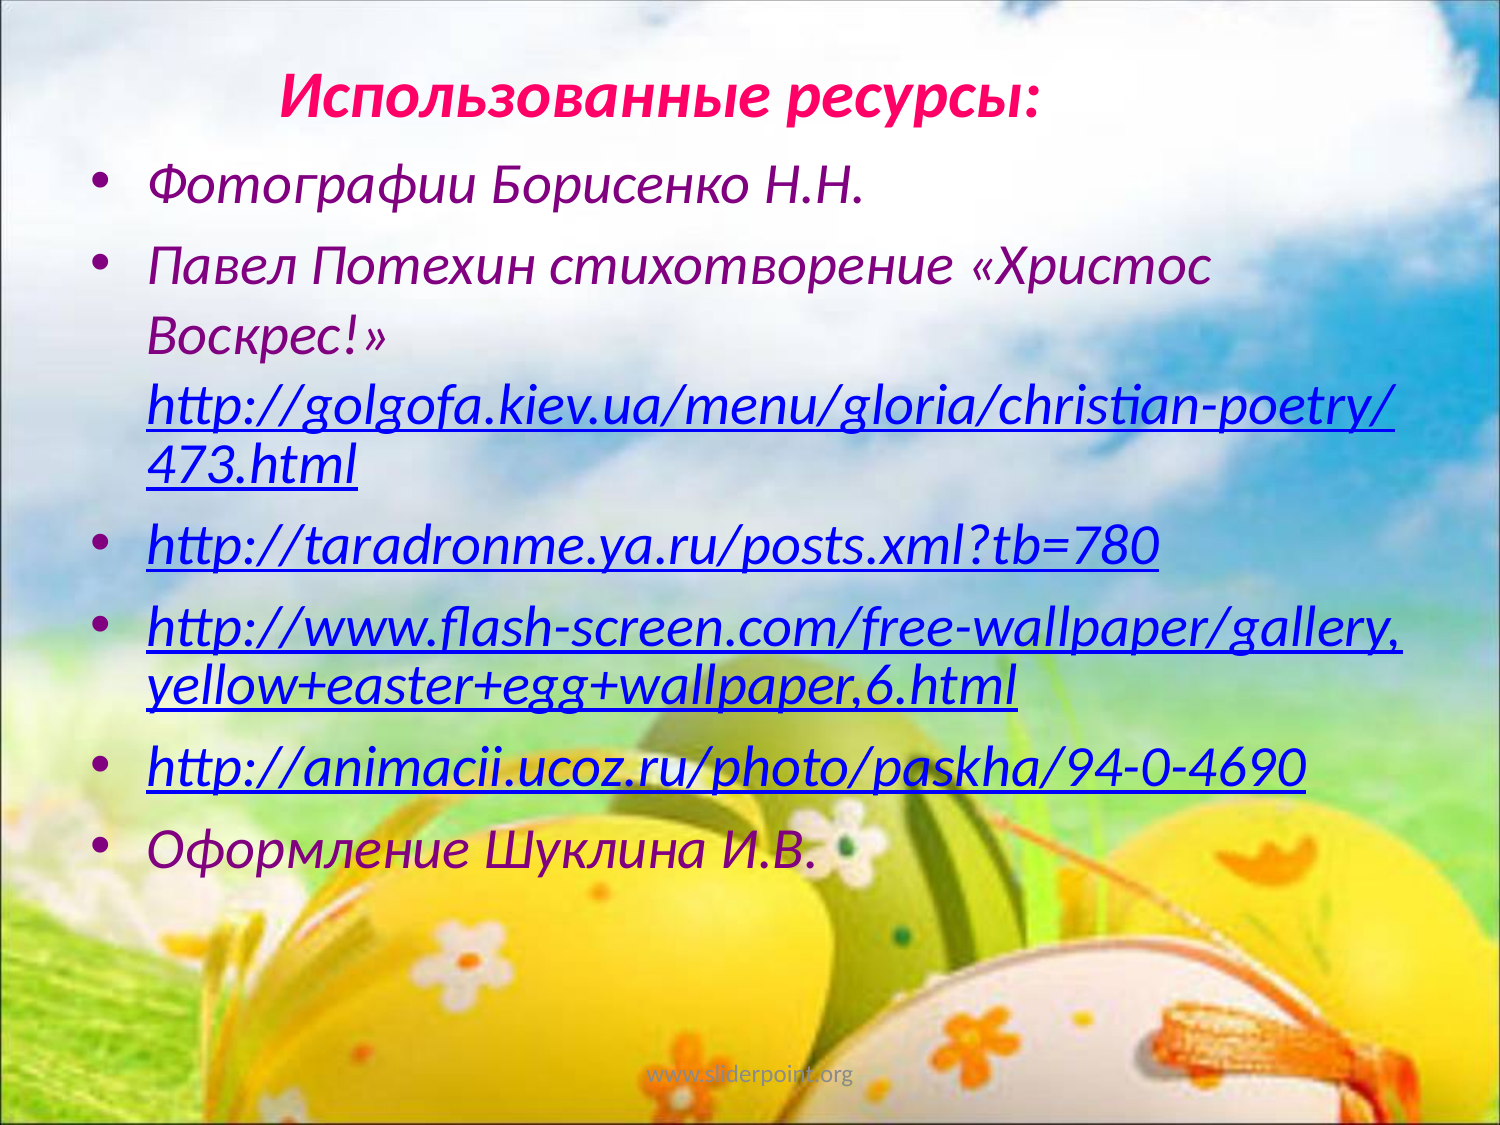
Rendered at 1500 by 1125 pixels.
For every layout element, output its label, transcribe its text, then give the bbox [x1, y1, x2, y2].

footer www.sliderpoint.org [512, 1042, 988, 1103]
list Фотографии Борисенко Н.Н. Павел Потехин стихотворение «Христос Воскрес!» http://golgofa.kiev.ua/menu/gloria/christian-poetry/473.html http://taradronme.ya.ru/posts.xml?tb=780 http://www.flash-screen.com/free-wallpaper/gallery,yellow+easter+egg+wallpaper,6.html http://animacii.ucoz.ru/photo/paskha/94-0-4690 Оформление Шуклина И.В. [74, 136, 1436, 1006]
title Использованные ресурсы: [74, 44, 1247, 136]
picture [0, 0, 1500, 1125]
